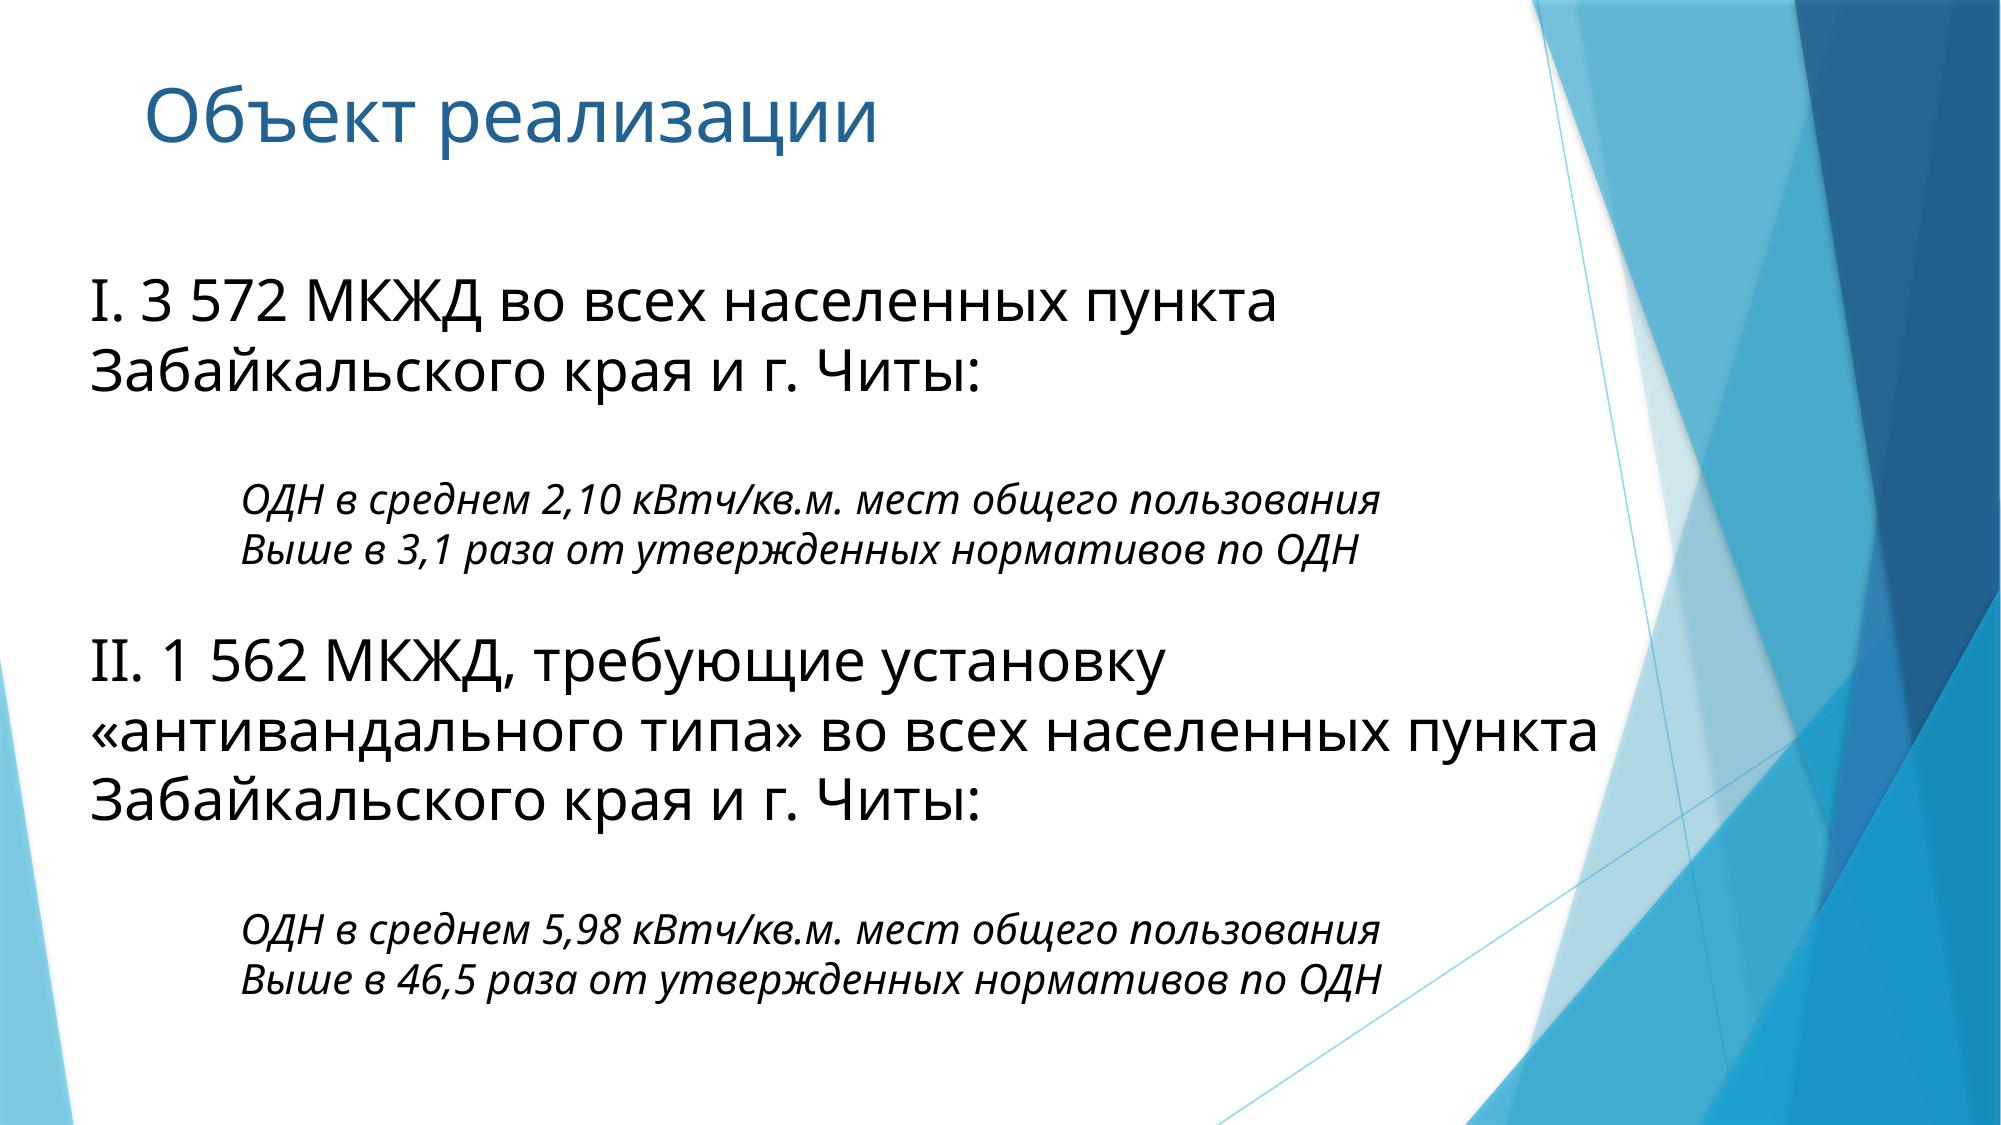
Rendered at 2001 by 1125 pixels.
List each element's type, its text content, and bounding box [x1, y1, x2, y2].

text_box I. 3 572 МКЖД во всех населенных пункта Забайкальского края и г. Читы: ОДН в среднем 2,10 кВтч/кв.м. мест общего пользования Выше в 3,1 раза от утвержденных нормативов по ОДН II. 1 562 МКЖД, требующие установку «антивандального типа» во всех населенных пункта Забайкальского края и г. Читы: ОДН в среднем 5,98 кВтч/кв.м. мест общего пользования Выше в 46,5 раза от утвержденных нормативов по ОДН [75, 255, 1714, 1010]
text_box Объект реализации [128, 59, 1453, 160]
